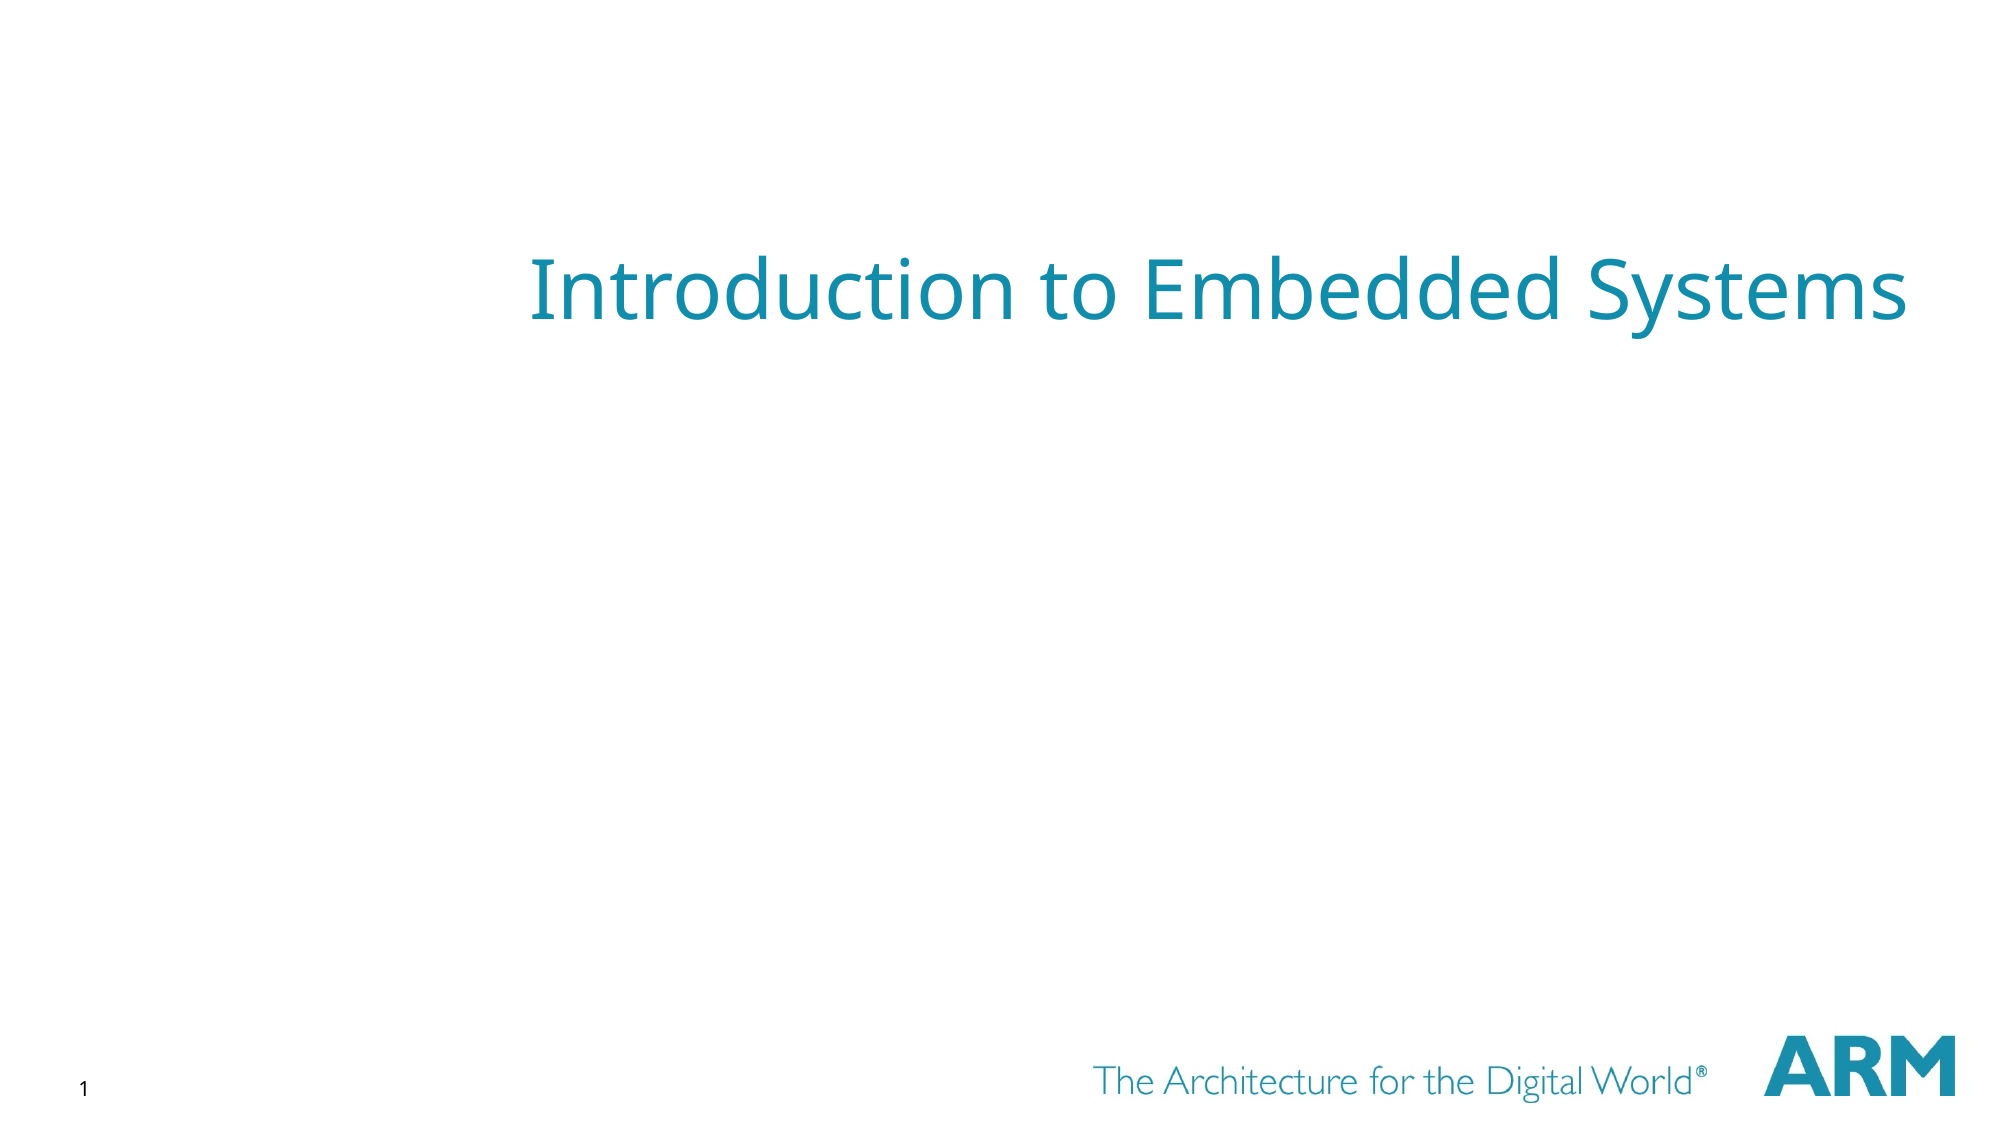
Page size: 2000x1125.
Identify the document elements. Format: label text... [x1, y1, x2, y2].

picture [1093, 1065, 1707, 1103]
picture [1763, 1035, 1955, 1096]
title Introduction to Embedded Systems [99, 236, 1910, 552]
